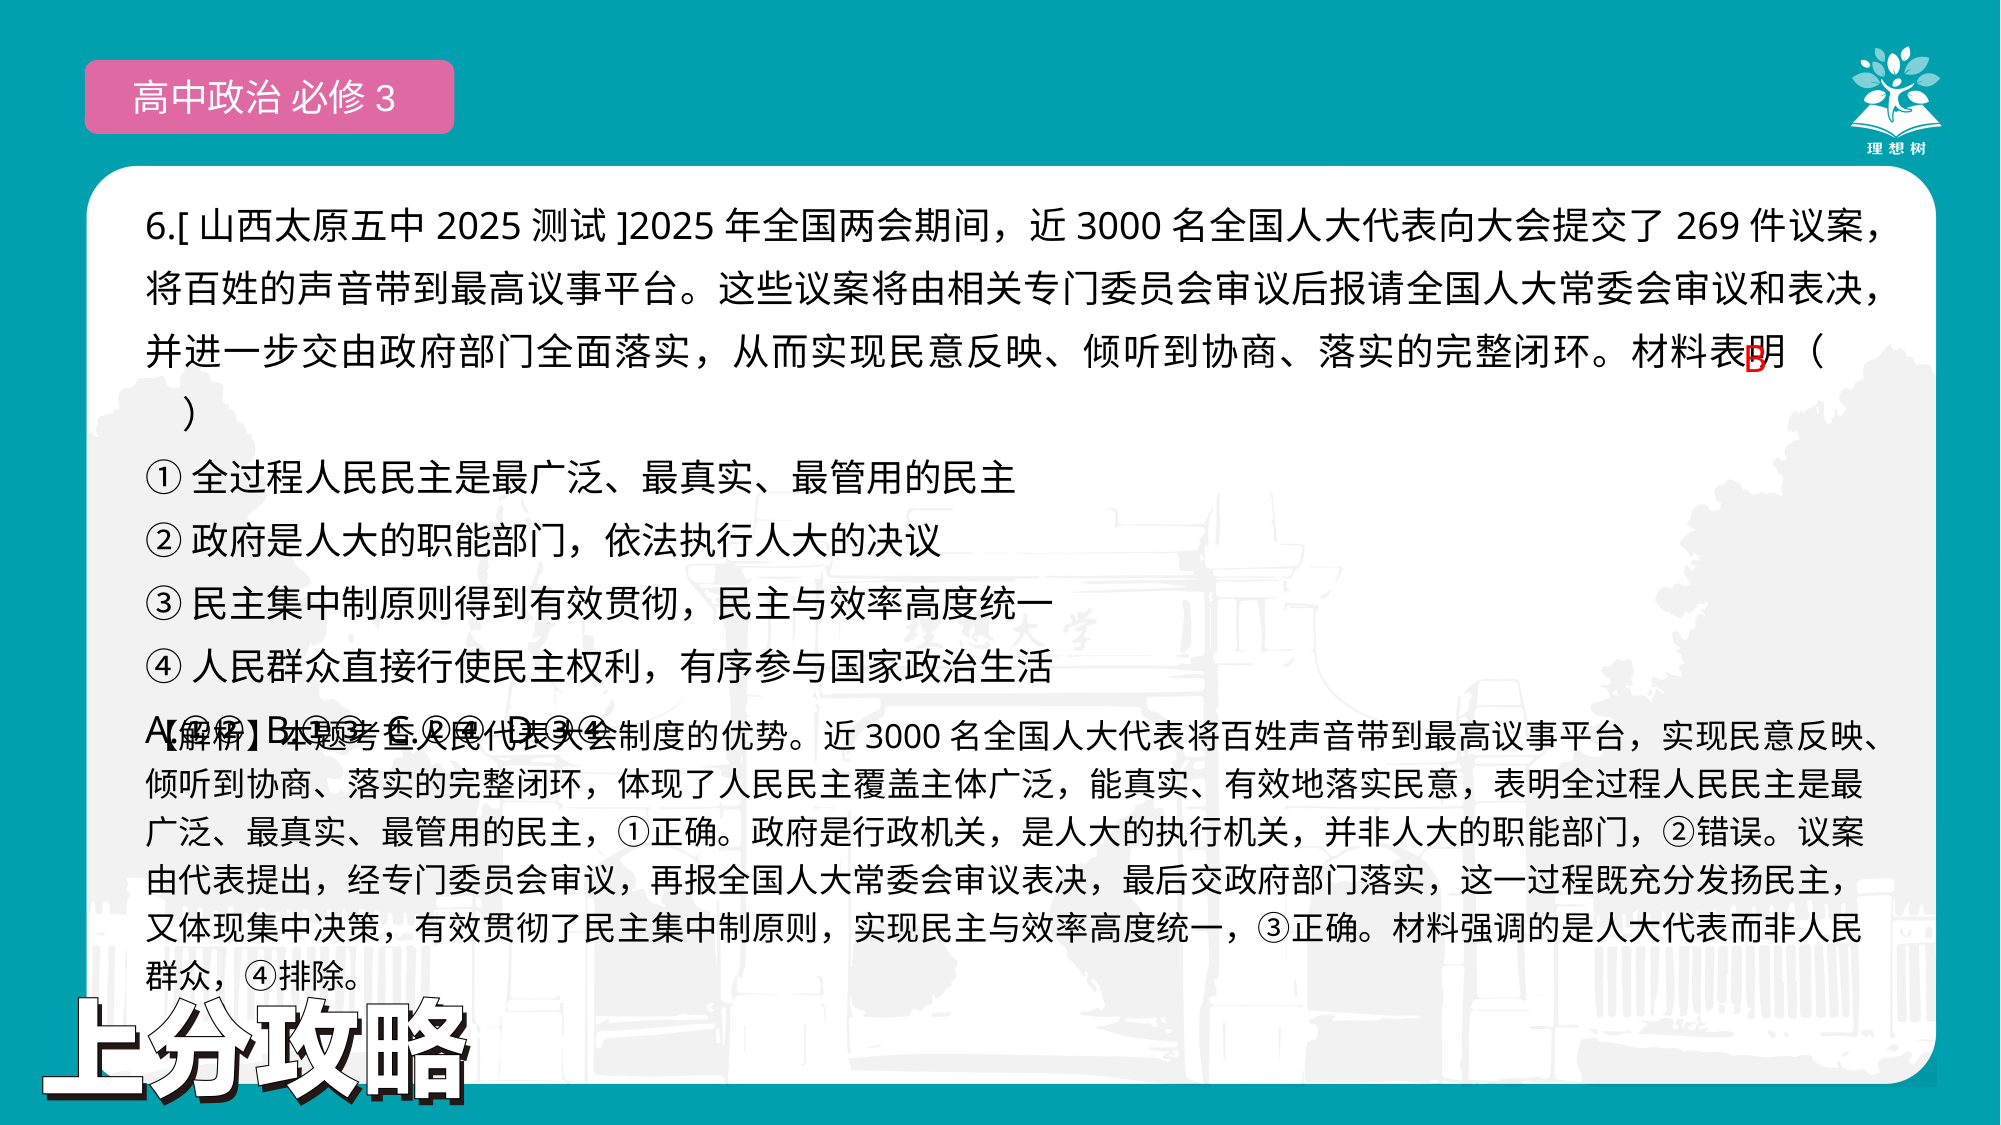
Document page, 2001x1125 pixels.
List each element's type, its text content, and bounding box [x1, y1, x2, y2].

picture [0, 0, 2001, 1125]
text_box 6.[山西太原五中2025测试]2025年全国两会期间，近3000名全国人大代表向大会提交了269件议案，将百姓的声音带到最高议事平台。这些议案将由相关专门委员会审议后报请全国人大常委会审议和表决，并进一步交由政府部门全面落实，从而实现民意反映、倾听到协商、落实的完整闭环。材料表明（ ） ①全过程人民民主是最广泛、最真实、最管用的民主 ②政府是人大的职能部门，依法执行人大的决议 ③民主集中制原则得到有效贯彻，民主与效率高度统一 ④人民群众直接行使民主权利，有序参与国家政治生活 A.①② B.①③ C.②④ D.③④ [130, 177, 1880, 700]
text_box B [1718, 305, 1836, 388]
text_box 高中政治 必修3 [83, 58, 456, 135]
text_box 【解析】本题考查人民代表大会制度的优势。近3000名全国人大代表将百姓声音带到最高议事平台，实现民意反映、倾听到协商、落实的完整闭环，体现了人民民主覆盖主体广泛，能真实、有效地落实民意，表明全过程人民民主是最广泛、最真实、最管用的民主，①正确。政府是行政机关，是人大的执行机关，并非人大的职能部门，②错误。议案由代表提出，经专门委员会审议，再报全国人大常委会审议表决，最后交政府部门落实，这一过程既充分发扬民主，又体现集中决策，有效贯彻了民主集中制原则，实现民主与效率高度统一，③正确。材料强调的是人大代表而非人民群众，④排除。 [130, 700, 1880, 1003]
